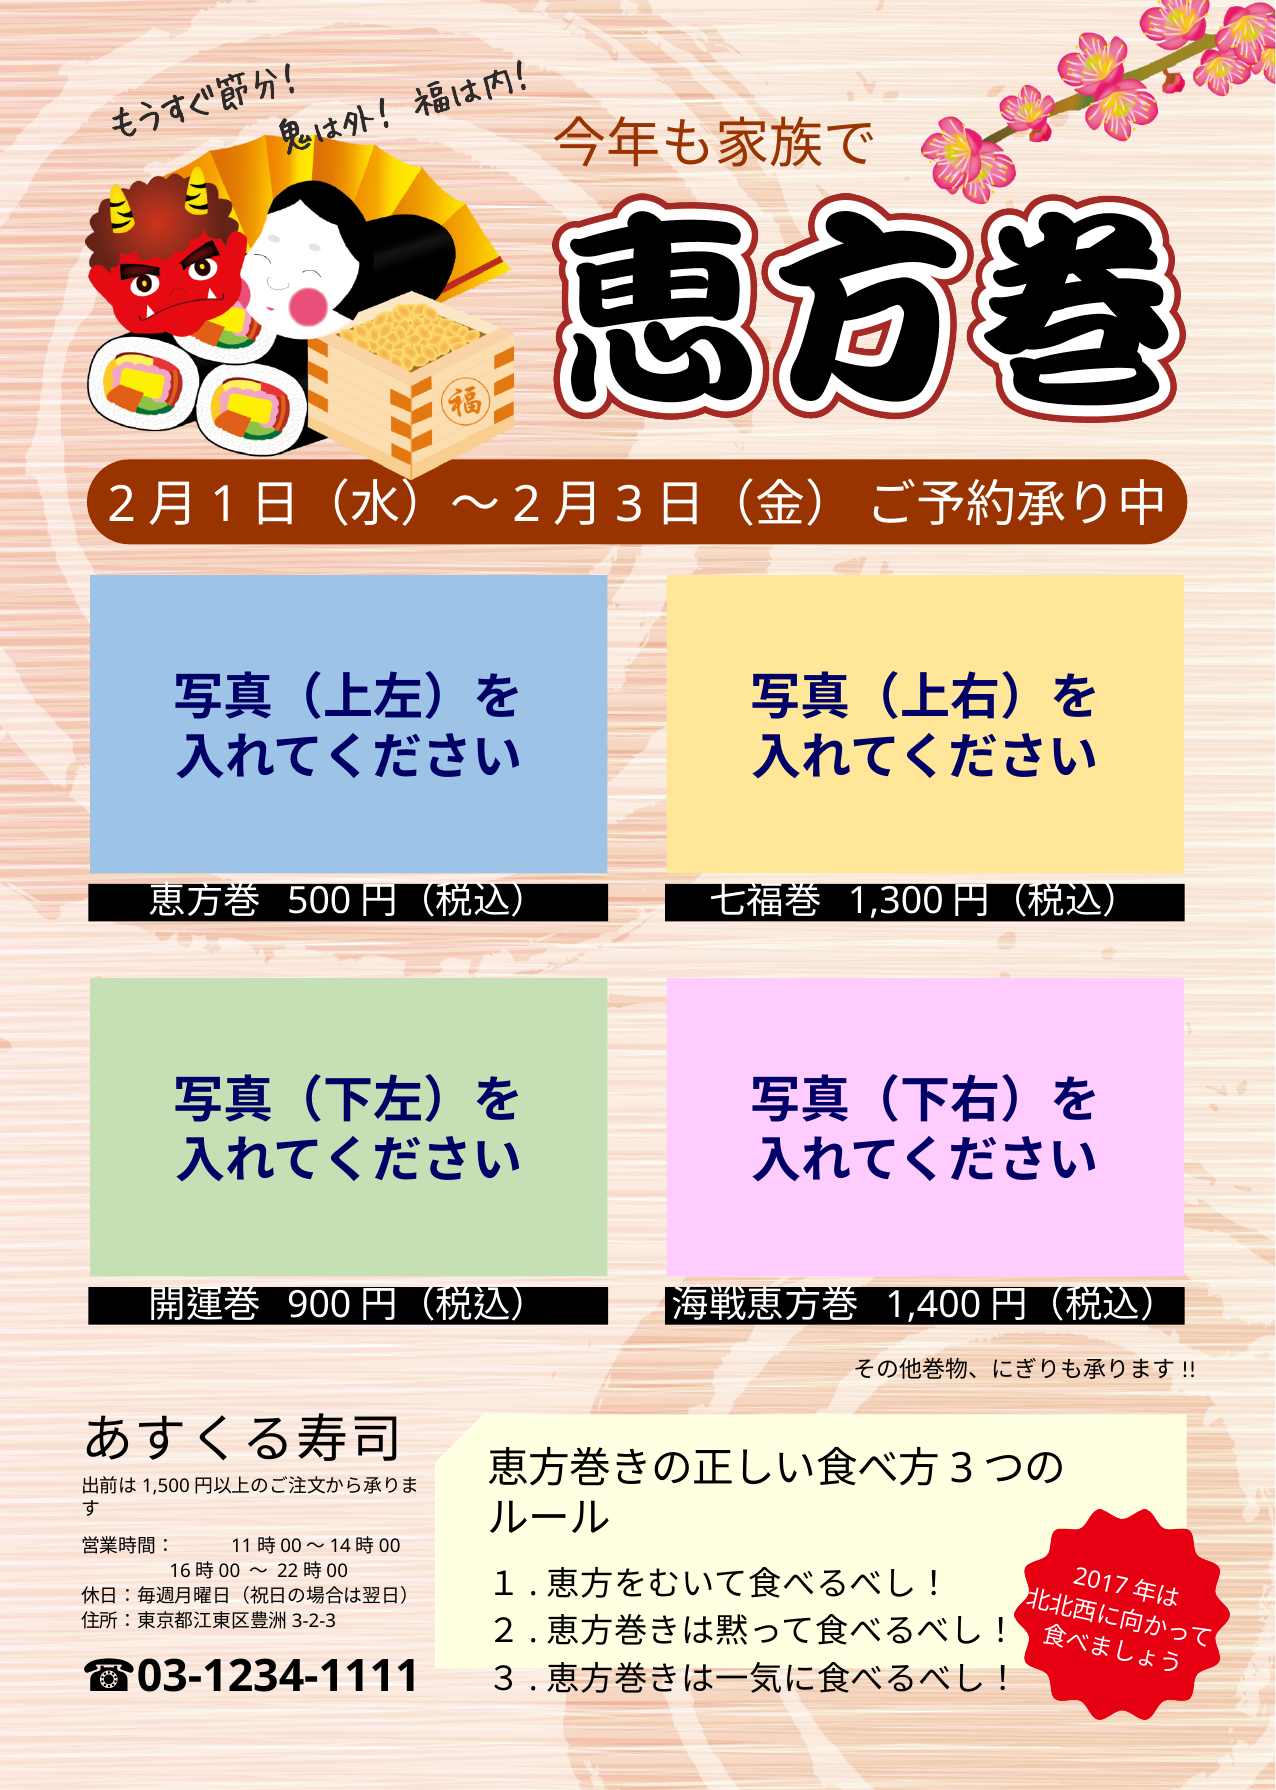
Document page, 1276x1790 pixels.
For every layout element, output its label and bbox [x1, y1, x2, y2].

text_box [664, 575, 1185, 933]
text_box [88, 978, 609, 1336]
text_box [664, 978, 1185, 1336]
text_box [1006, 1509, 1236, 1720]
text_box [88, 575, 609, 933]
picture [0, 0, 1276, 1790]
